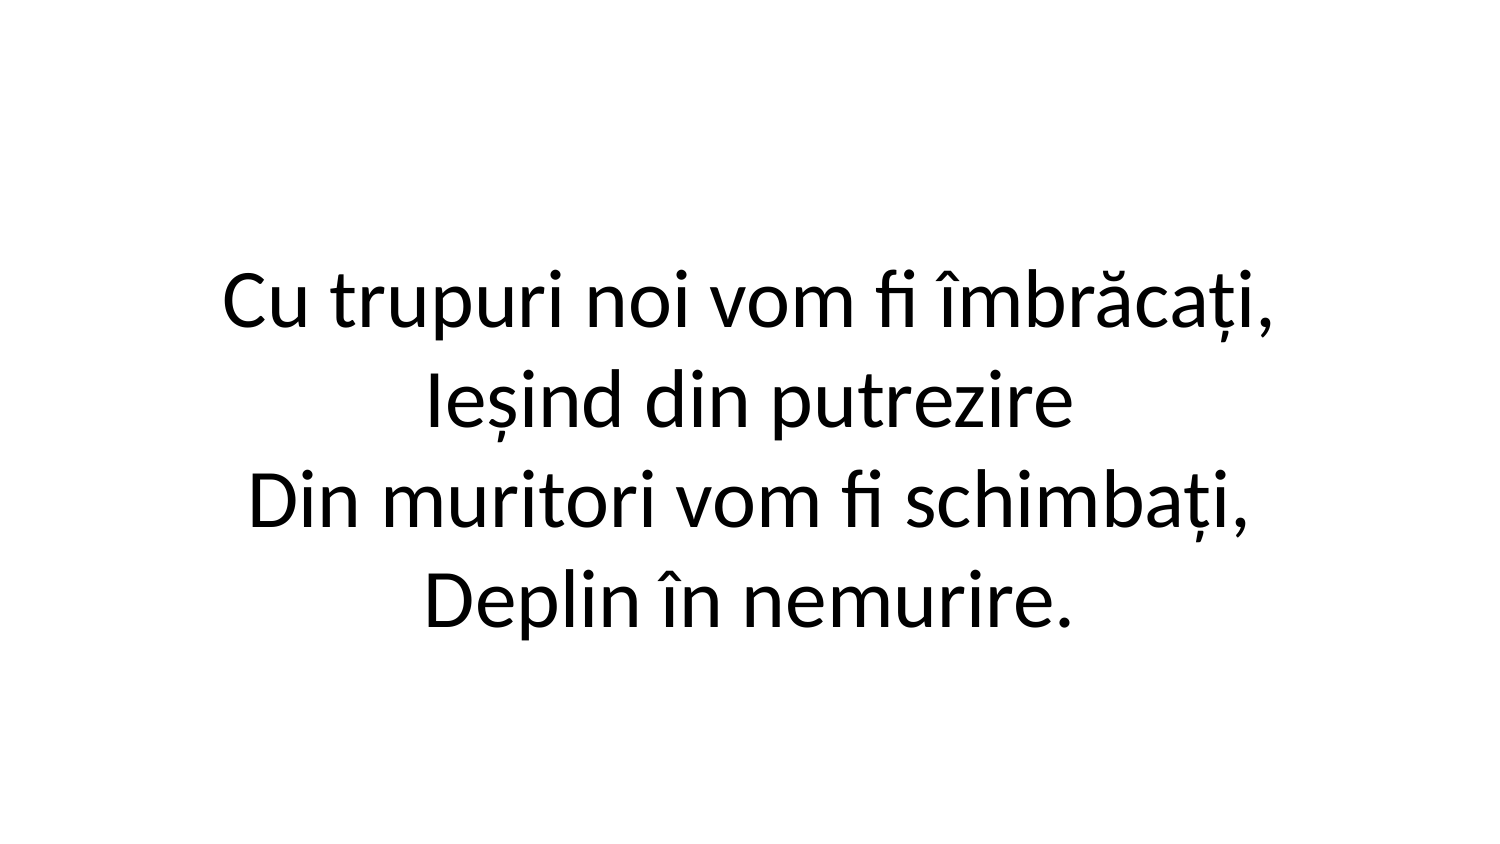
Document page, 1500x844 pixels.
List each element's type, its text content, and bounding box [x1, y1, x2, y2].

text_box Cu trupuri noi vom fi îmbrăcați, Ieșind din putrezire Din muritori vom fi schimbați, Deplin în nemurire. [208, 192, 1292, 652]
